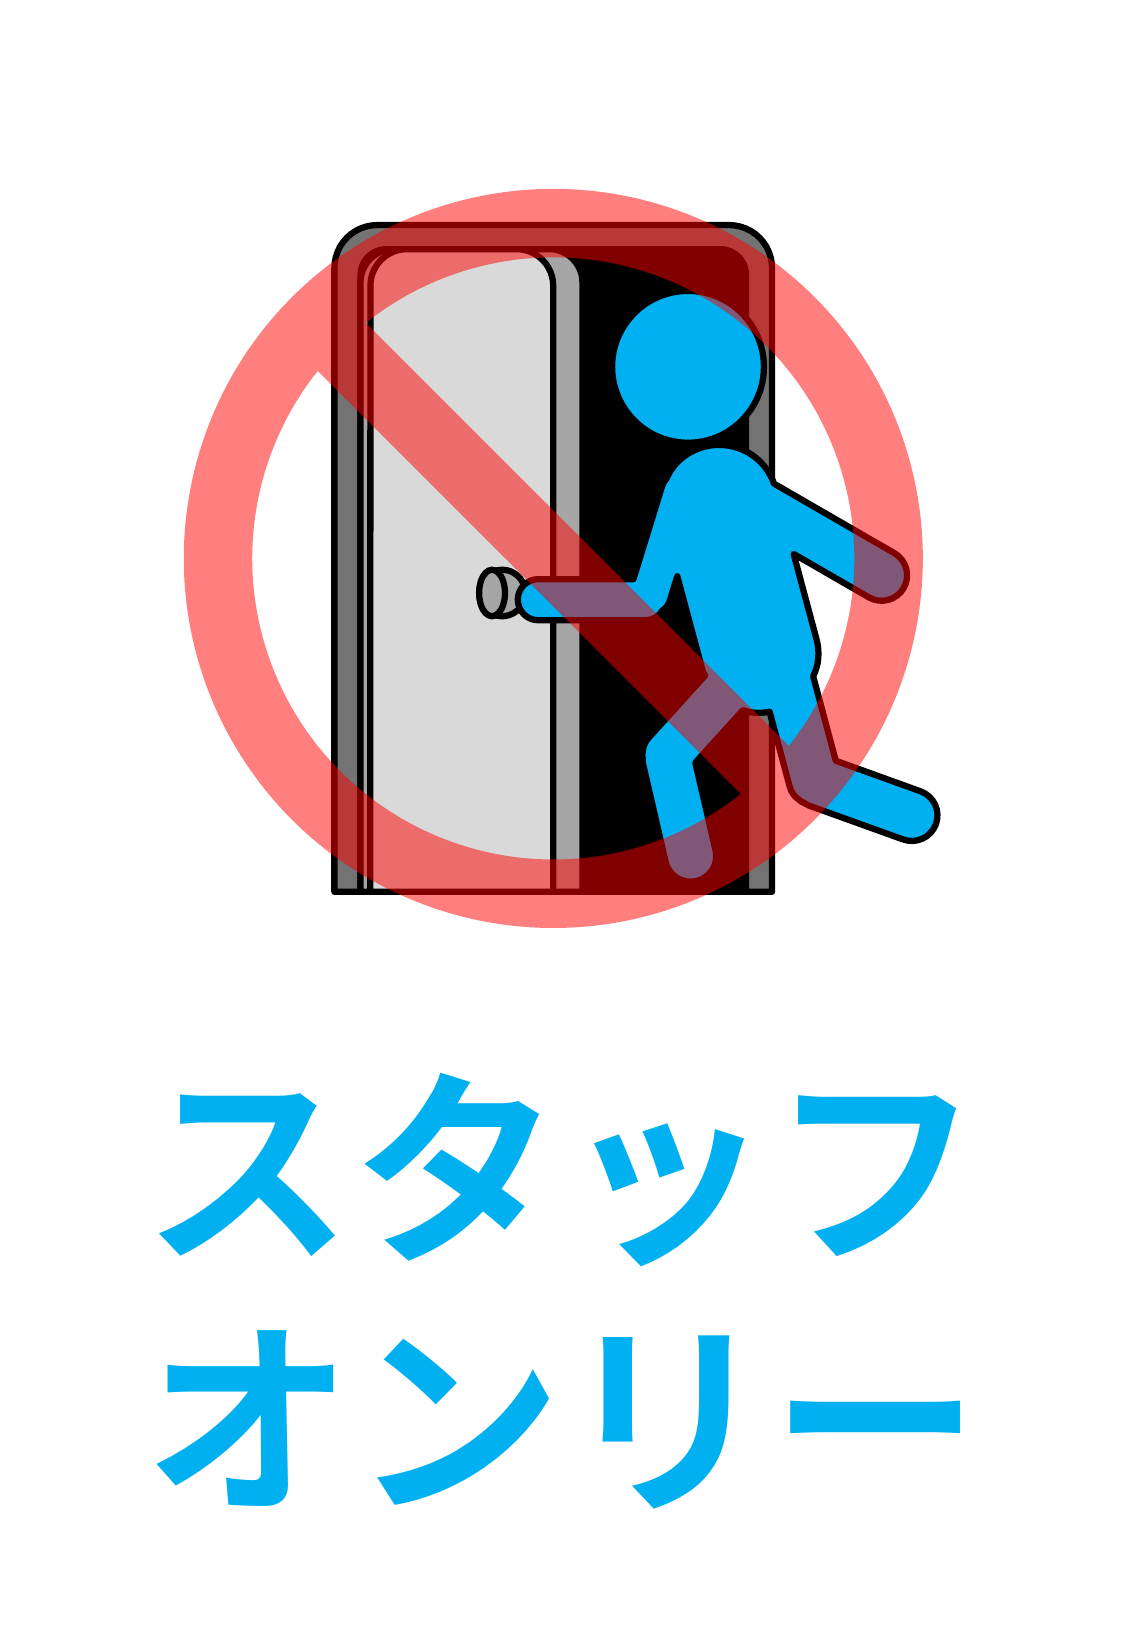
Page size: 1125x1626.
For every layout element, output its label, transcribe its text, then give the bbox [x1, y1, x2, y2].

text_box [183, 188, 938, 929]
text_box スタッフ オンリー [0, 1031, 1125, 1546]
